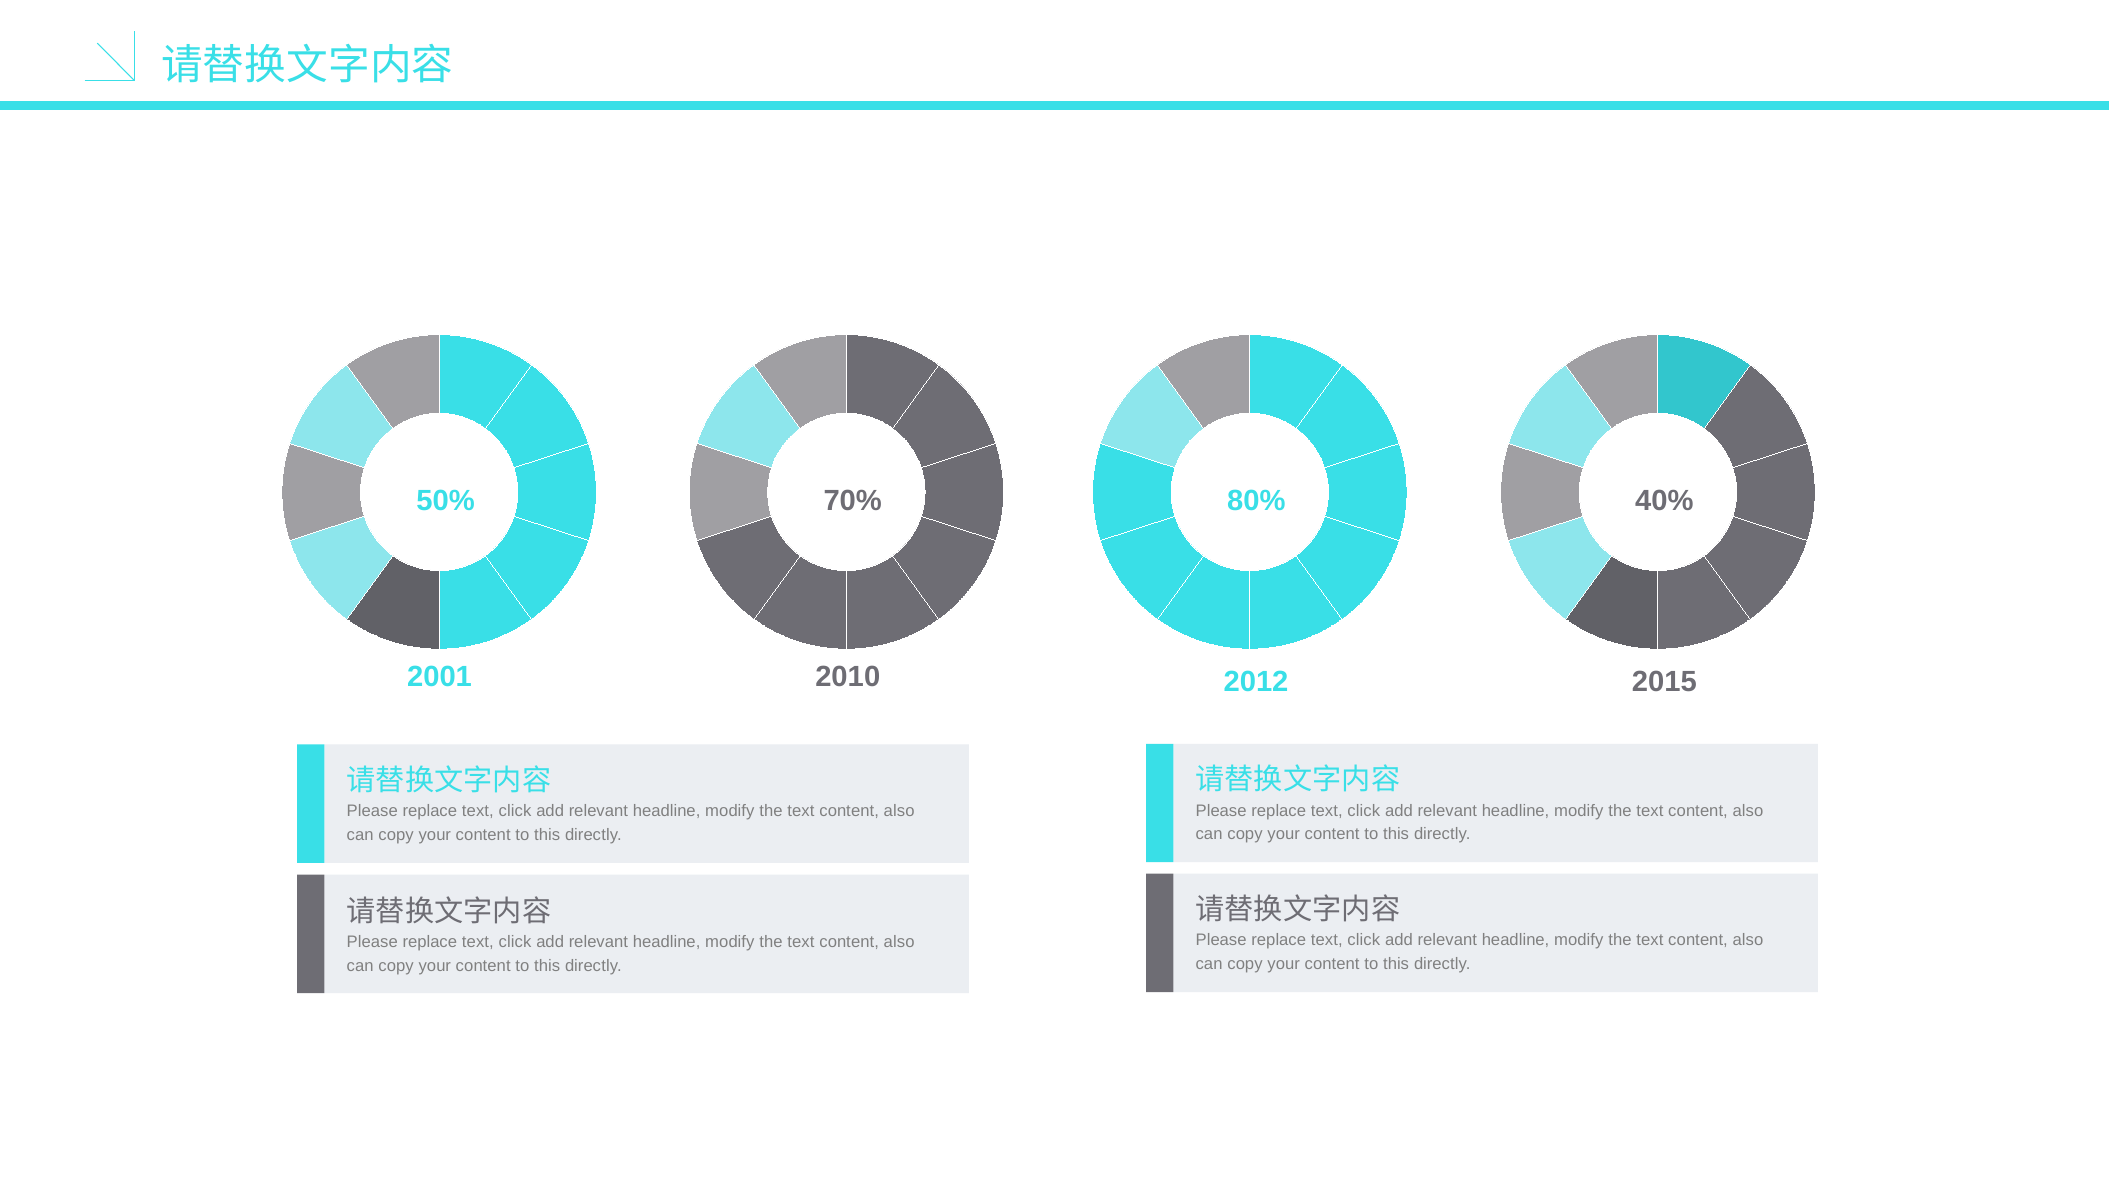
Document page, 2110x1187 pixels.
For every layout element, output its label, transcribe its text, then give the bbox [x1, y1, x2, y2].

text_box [1146, 743, 1818, 863]
text_box 2010 [815, 666, 881, 692]
text_box 2015 [1631, 666, 1697, 698]
chart [1085, 318, 1414, 666]
text_box 请替换文字内容 [145, 22, 500, 94]
chart [275, 318, 603, 666]
chart [1494, 318, 1822, 666]
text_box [297, 744, 969, 863]
text_box 2012 [1223, 666, 1289, 698]
chart [682, 318, 1011, 666]
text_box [297, 874, 969, 994]
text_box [1146, 873, 1818, 993]
text_box 2001 [407, 666, 473, 692]
